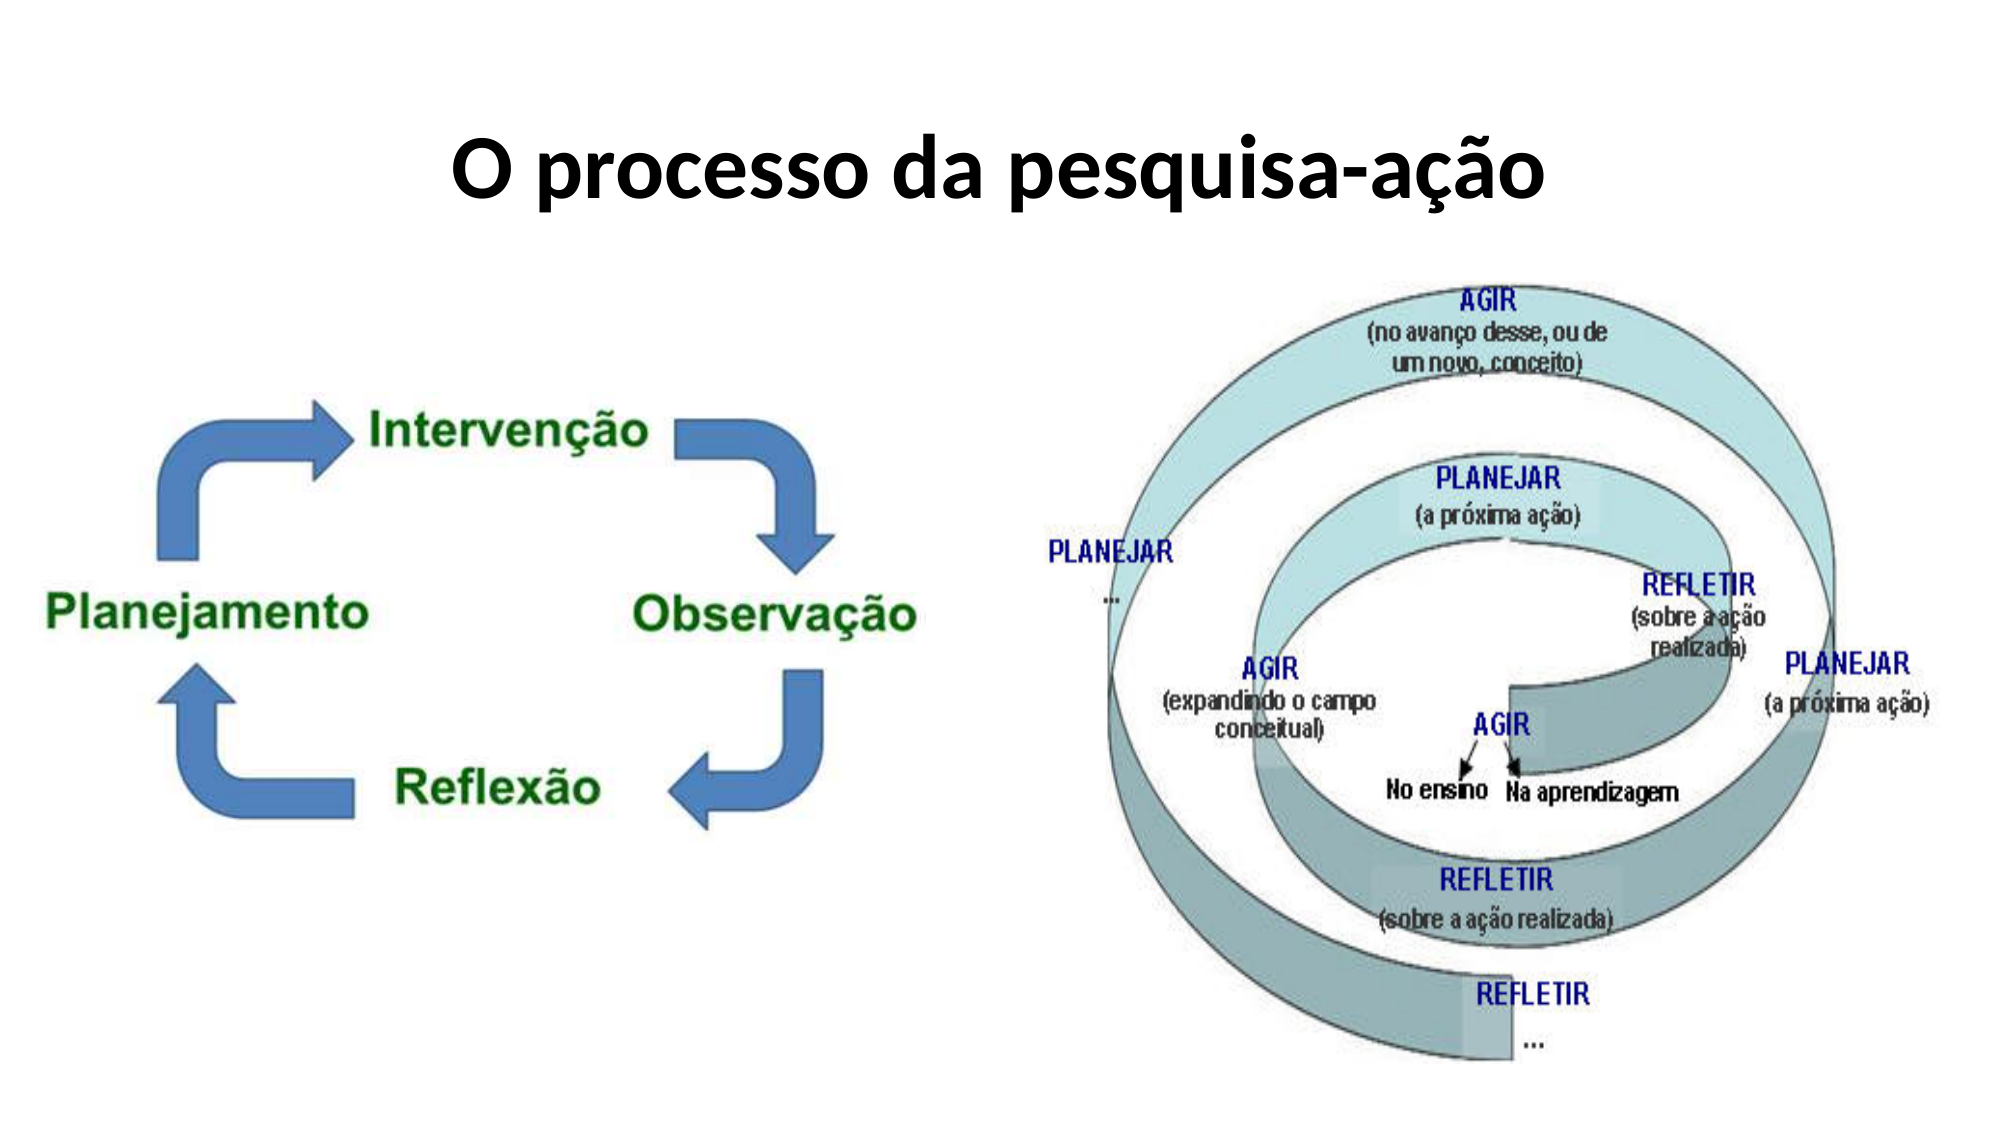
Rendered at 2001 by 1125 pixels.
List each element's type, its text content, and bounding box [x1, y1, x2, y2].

picture [1029, 281, 1947, 1064]
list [39, 392, 926, 842]
title O processo da pesquisa-ação [137, 59, 1863, 278]
